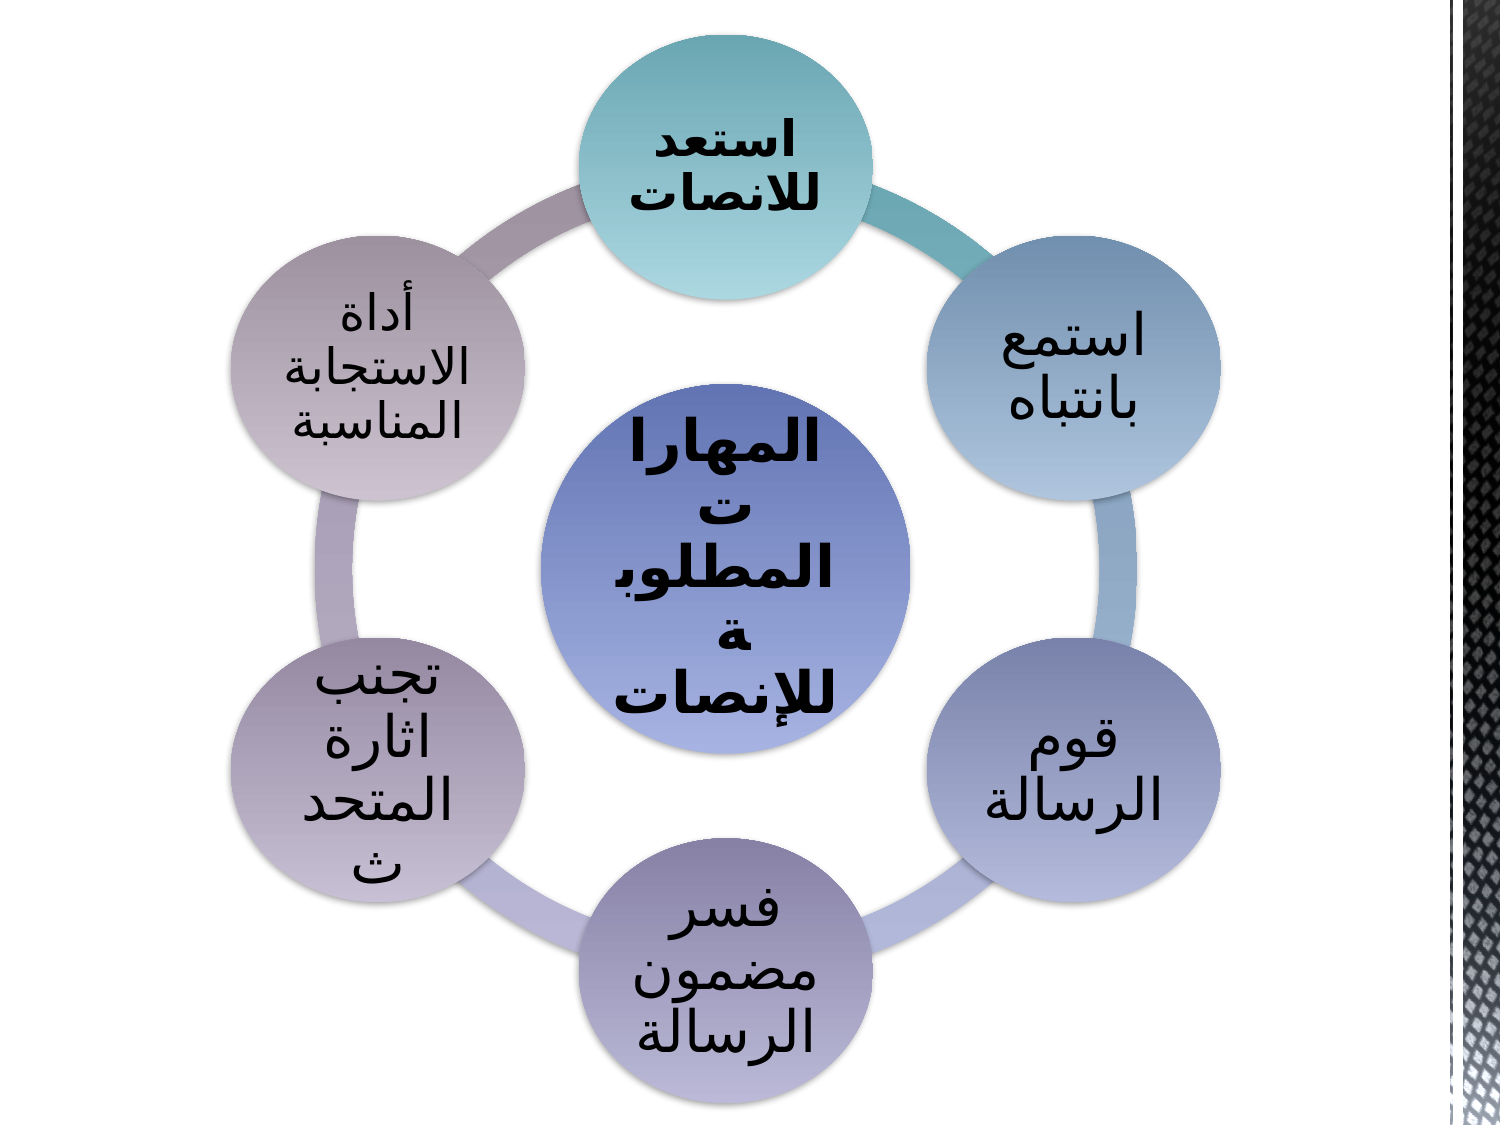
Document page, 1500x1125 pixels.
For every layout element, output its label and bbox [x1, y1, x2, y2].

picture [1447, 0, 1500, 1125]
text_box [5, 37, 1447, 1101]
